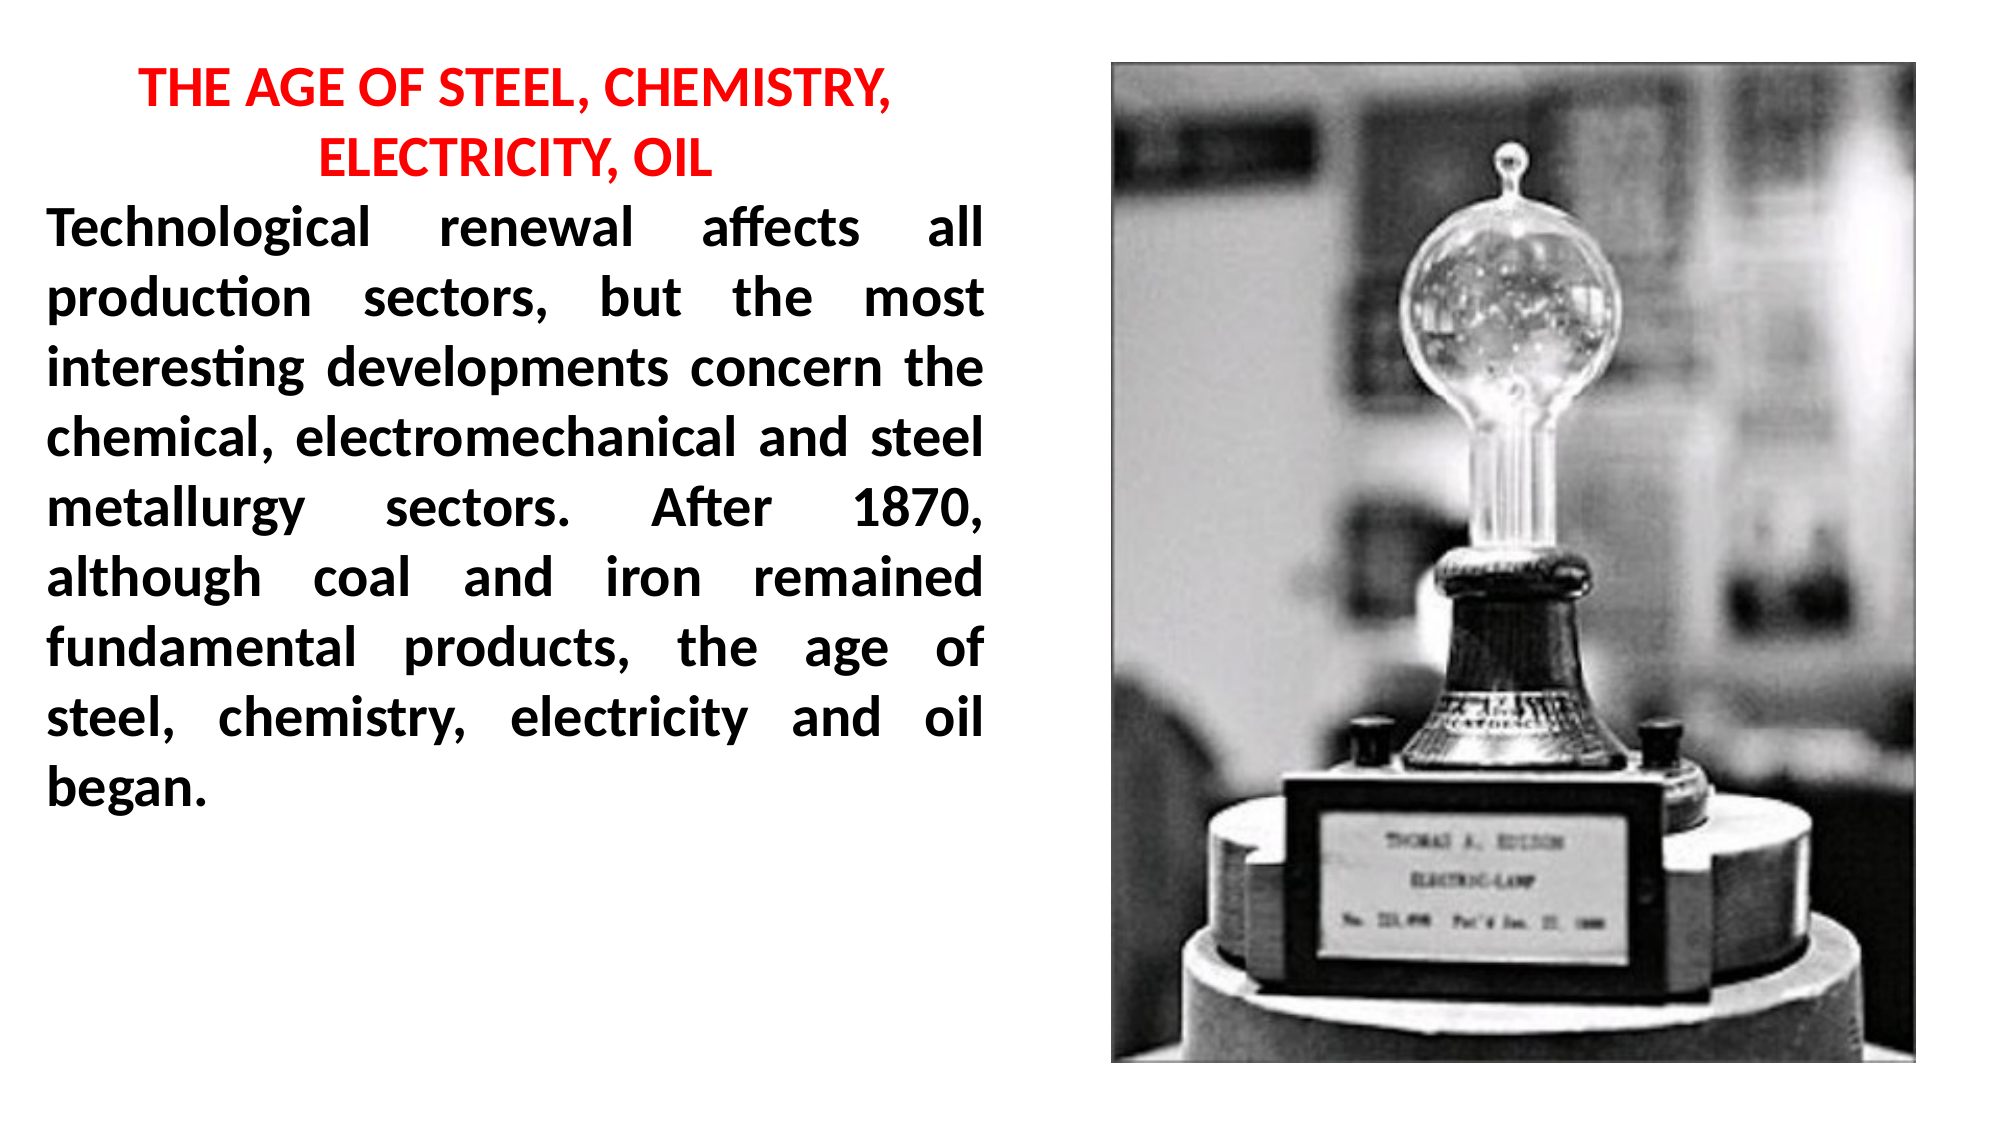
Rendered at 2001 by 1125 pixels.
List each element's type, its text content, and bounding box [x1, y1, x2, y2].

picture [1111, 62, 1916, 1063]
text_box THE AGE OF STEEL, CHEMISTRY, ELECTRICITY, OIL Technological renewal affects all production sectors, but the most interesting developments concern the chemical, electromechanical and steel metallurgy sectors. After 1870, although coal and iron remained fundamental products, the age of steel, chemistry, electricity and oil began. [31, 40, 1000, 826]
